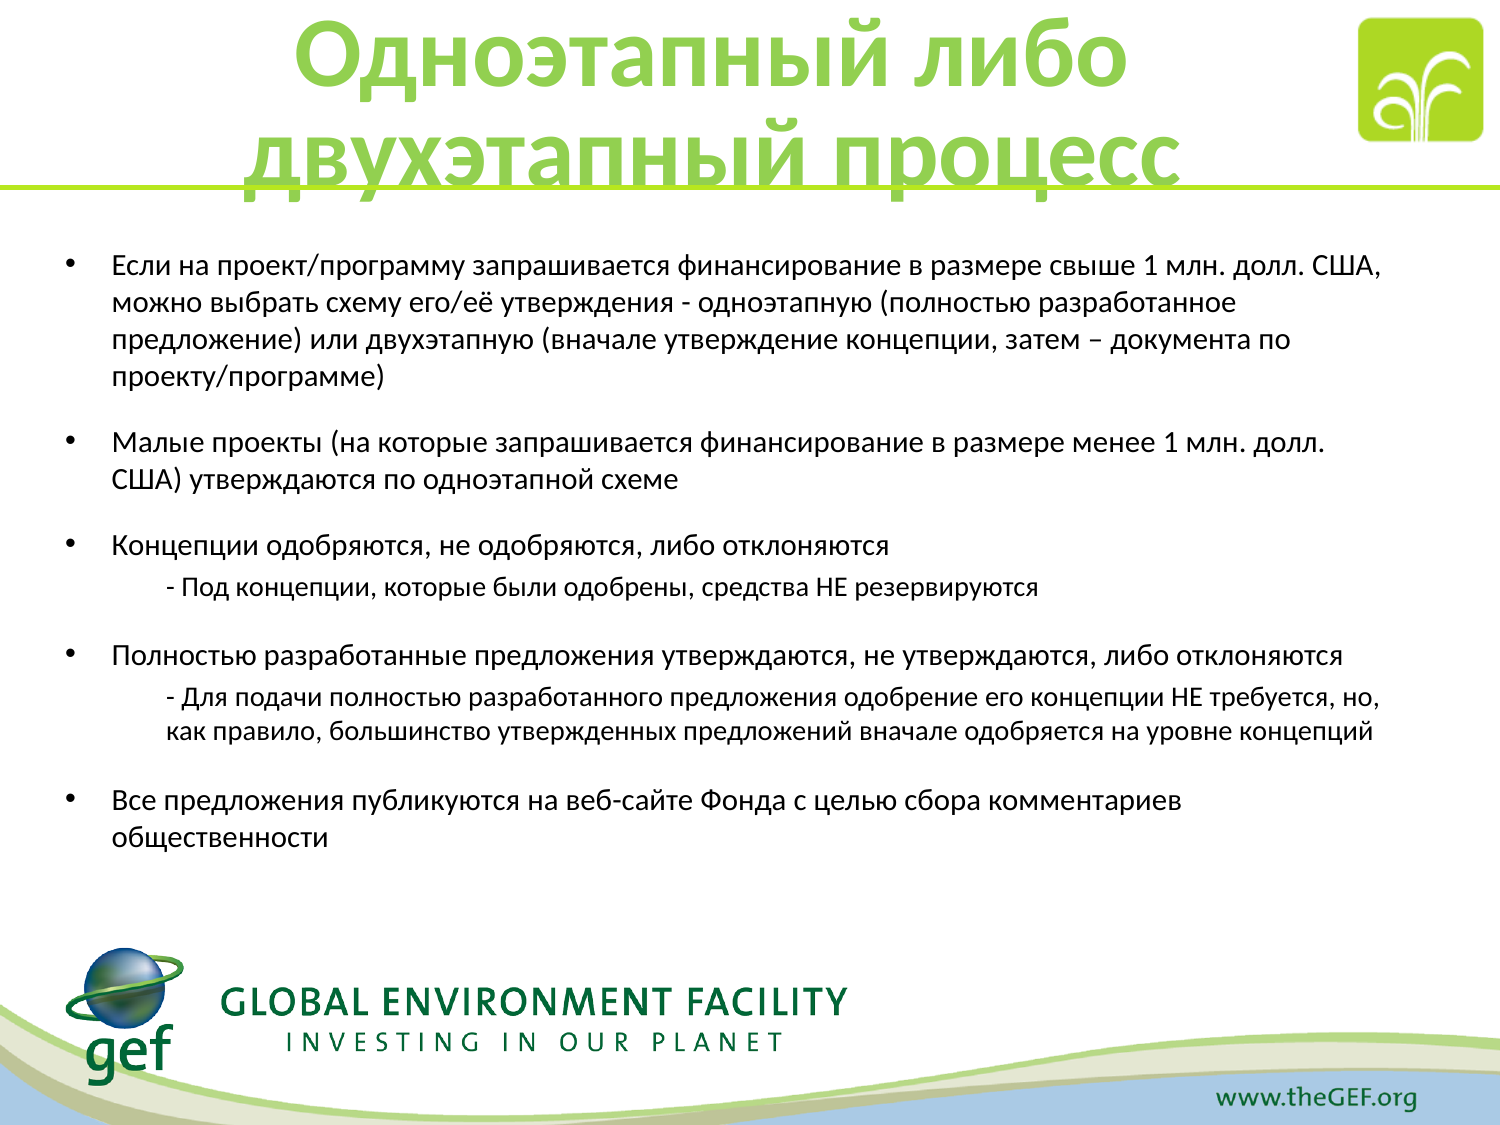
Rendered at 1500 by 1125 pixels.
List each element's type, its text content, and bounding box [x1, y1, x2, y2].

picture [0, 920, 1500, 1125]
list Если на проект/программу запрашивается финансирование в размере свыше 1 млн. долл. США, можно выбрать схему его/её утверждения - одноэтапную (полностью разработанное предложение) или двухэтапную (вначале утверждение концепции, затем – документа по проекту/программе) Малые проекты (на которые запрашивается финансирование в размере менее 1 млн. долл. США) утверждаются по одноэтапной схеме Концепции одобряются, не одобряются, либо отклоняются - Под концепции, которые были одобрены, средства НЕ резервируются Полностью разработанные предложения утверждаются, не утверждаются, либо отклоняются - Для подачи полностью разработанного предложения одобрение его концепции НЕ требуется, но, как правило, большинство утвержденных предложений вначале одобряется на уровне концепций Все предложения публикуются на веб-сайте Фонда с целью сбора комментариев общественности [49, 199, 1401, 938]
title Одноэтапный либо двухэтапный процесс [24, 24, 1401, 185]
picture [1324, 0, 1500, 156]
